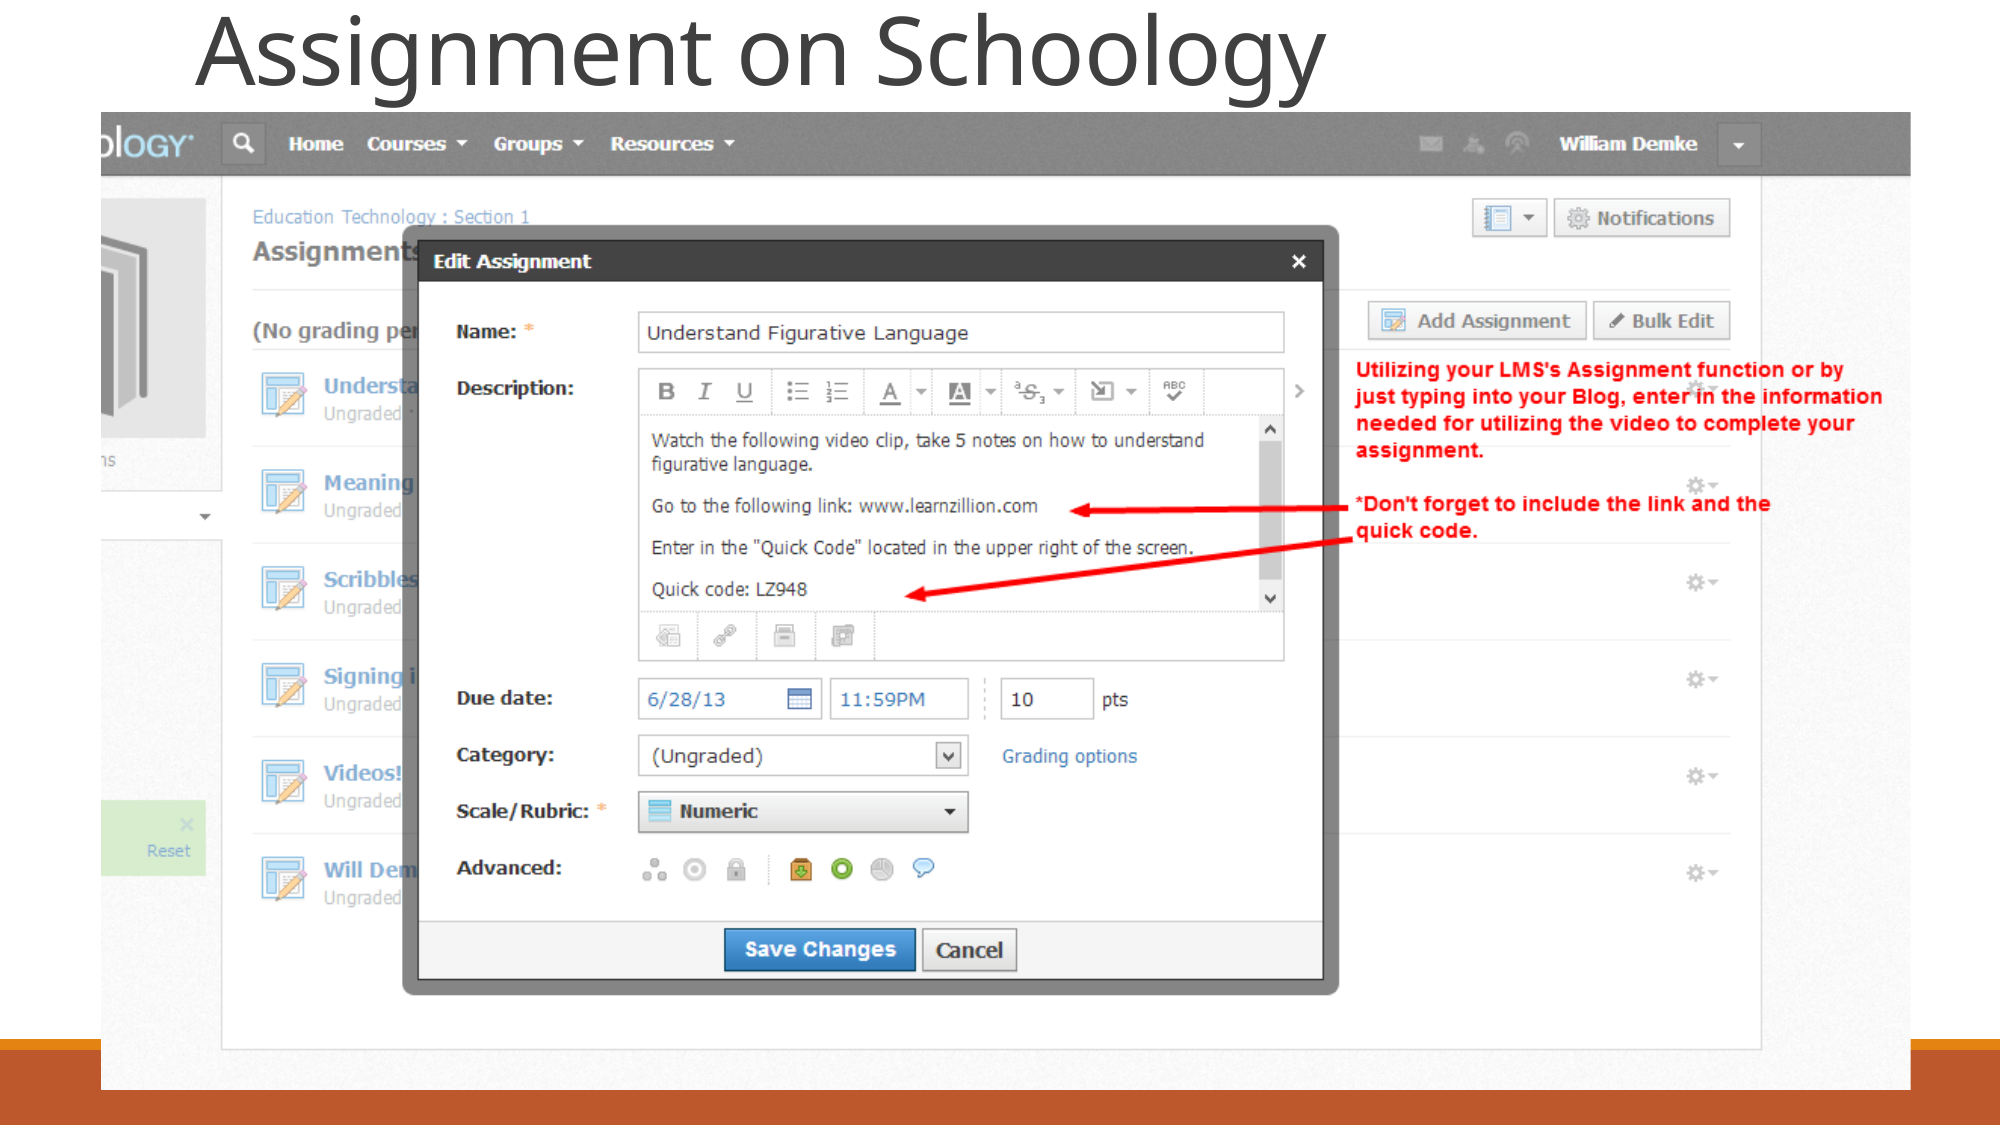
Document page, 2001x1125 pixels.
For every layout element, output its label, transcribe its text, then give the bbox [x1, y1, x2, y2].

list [100, 111, 1912, 1090]
title Assignment on Schoology [180, 0, 1830, 108]
